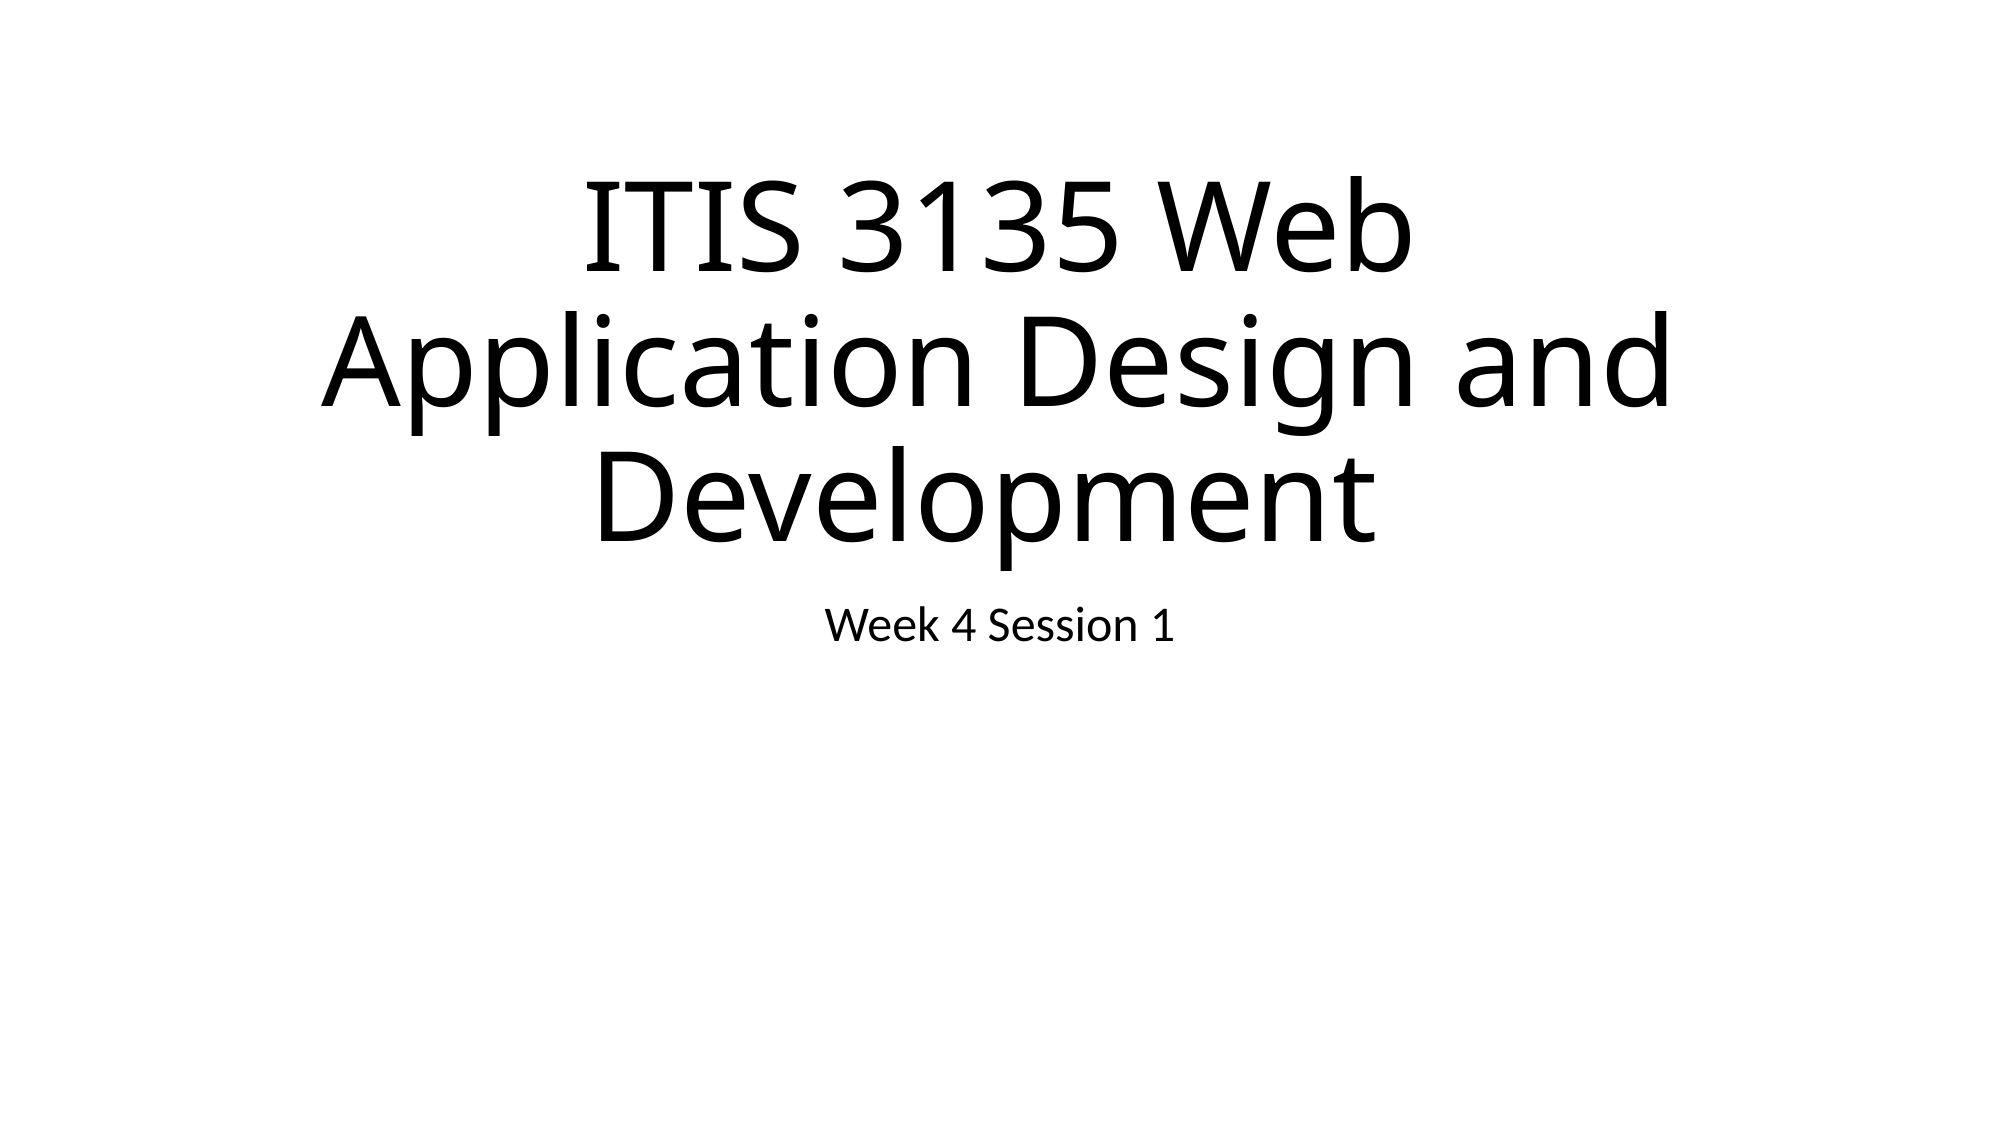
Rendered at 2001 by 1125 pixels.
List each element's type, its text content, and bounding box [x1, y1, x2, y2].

title ITIS 3135 Web Application Design and Development [249, 184, 1750, 576]
subtitle Week 4 Session 1 [249, 590, 1750, 863]
